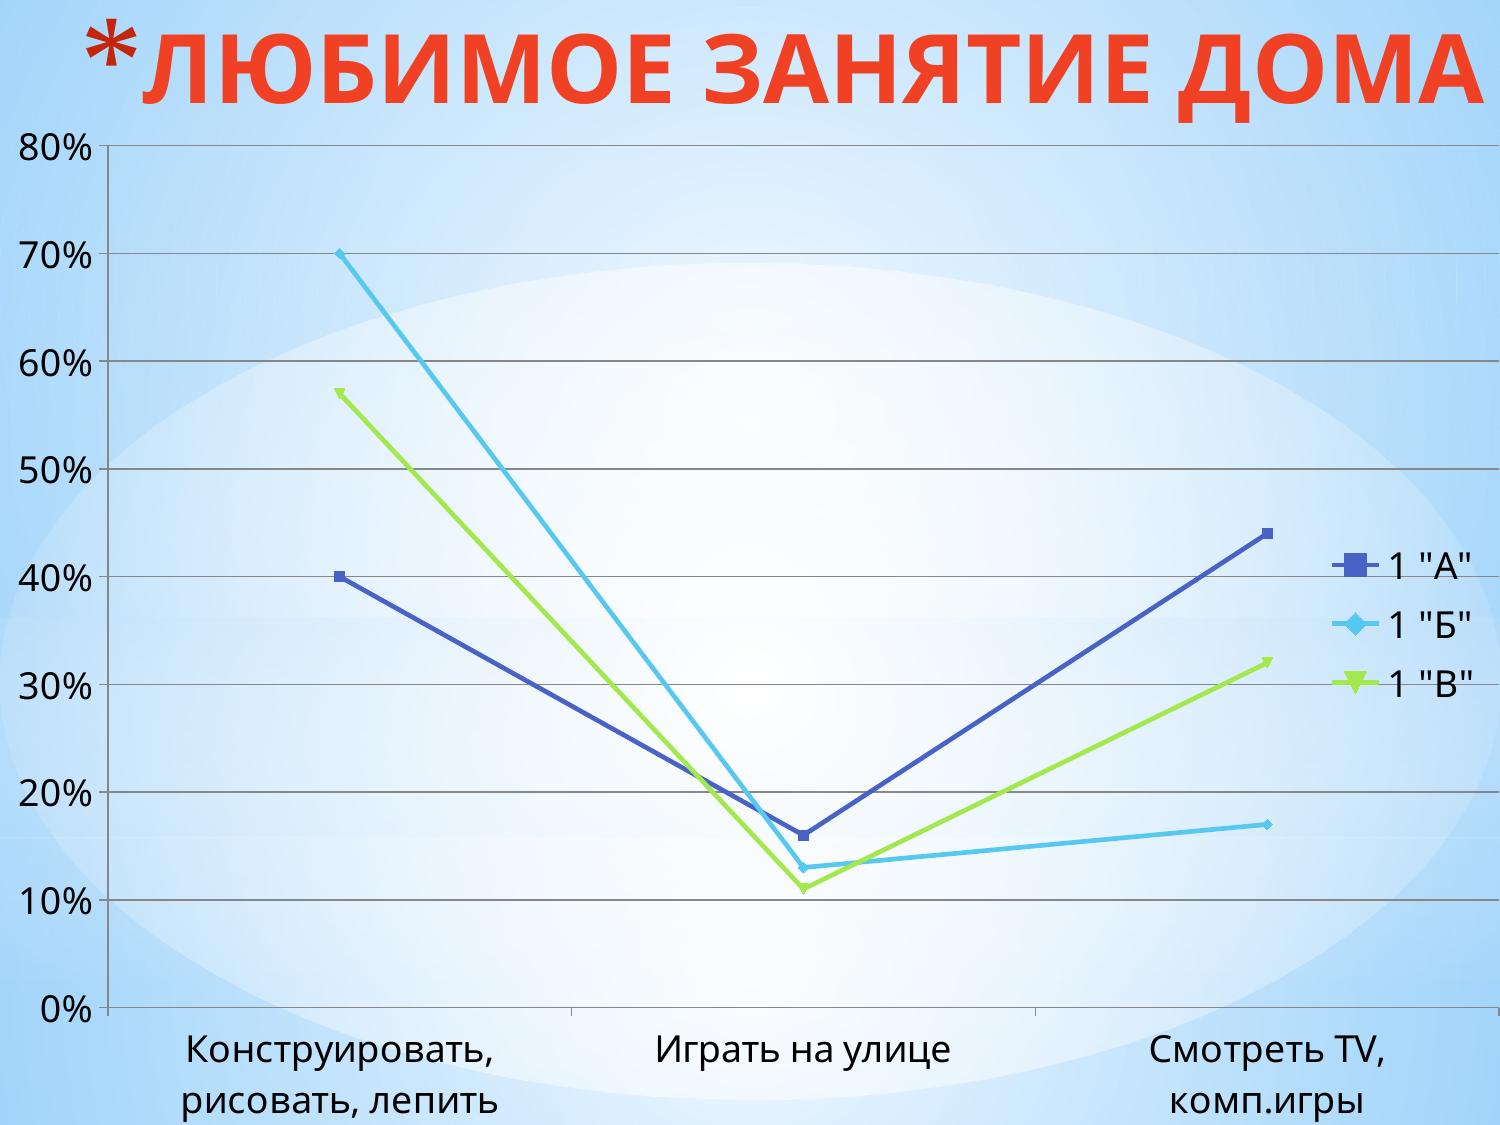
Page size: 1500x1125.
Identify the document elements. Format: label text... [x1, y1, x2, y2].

chart [0, 119, 1500, 1125]
title ЛЮБИМОЕ ЗАНЯТИЕ ДОМА [0, 0, 1500, 119]
